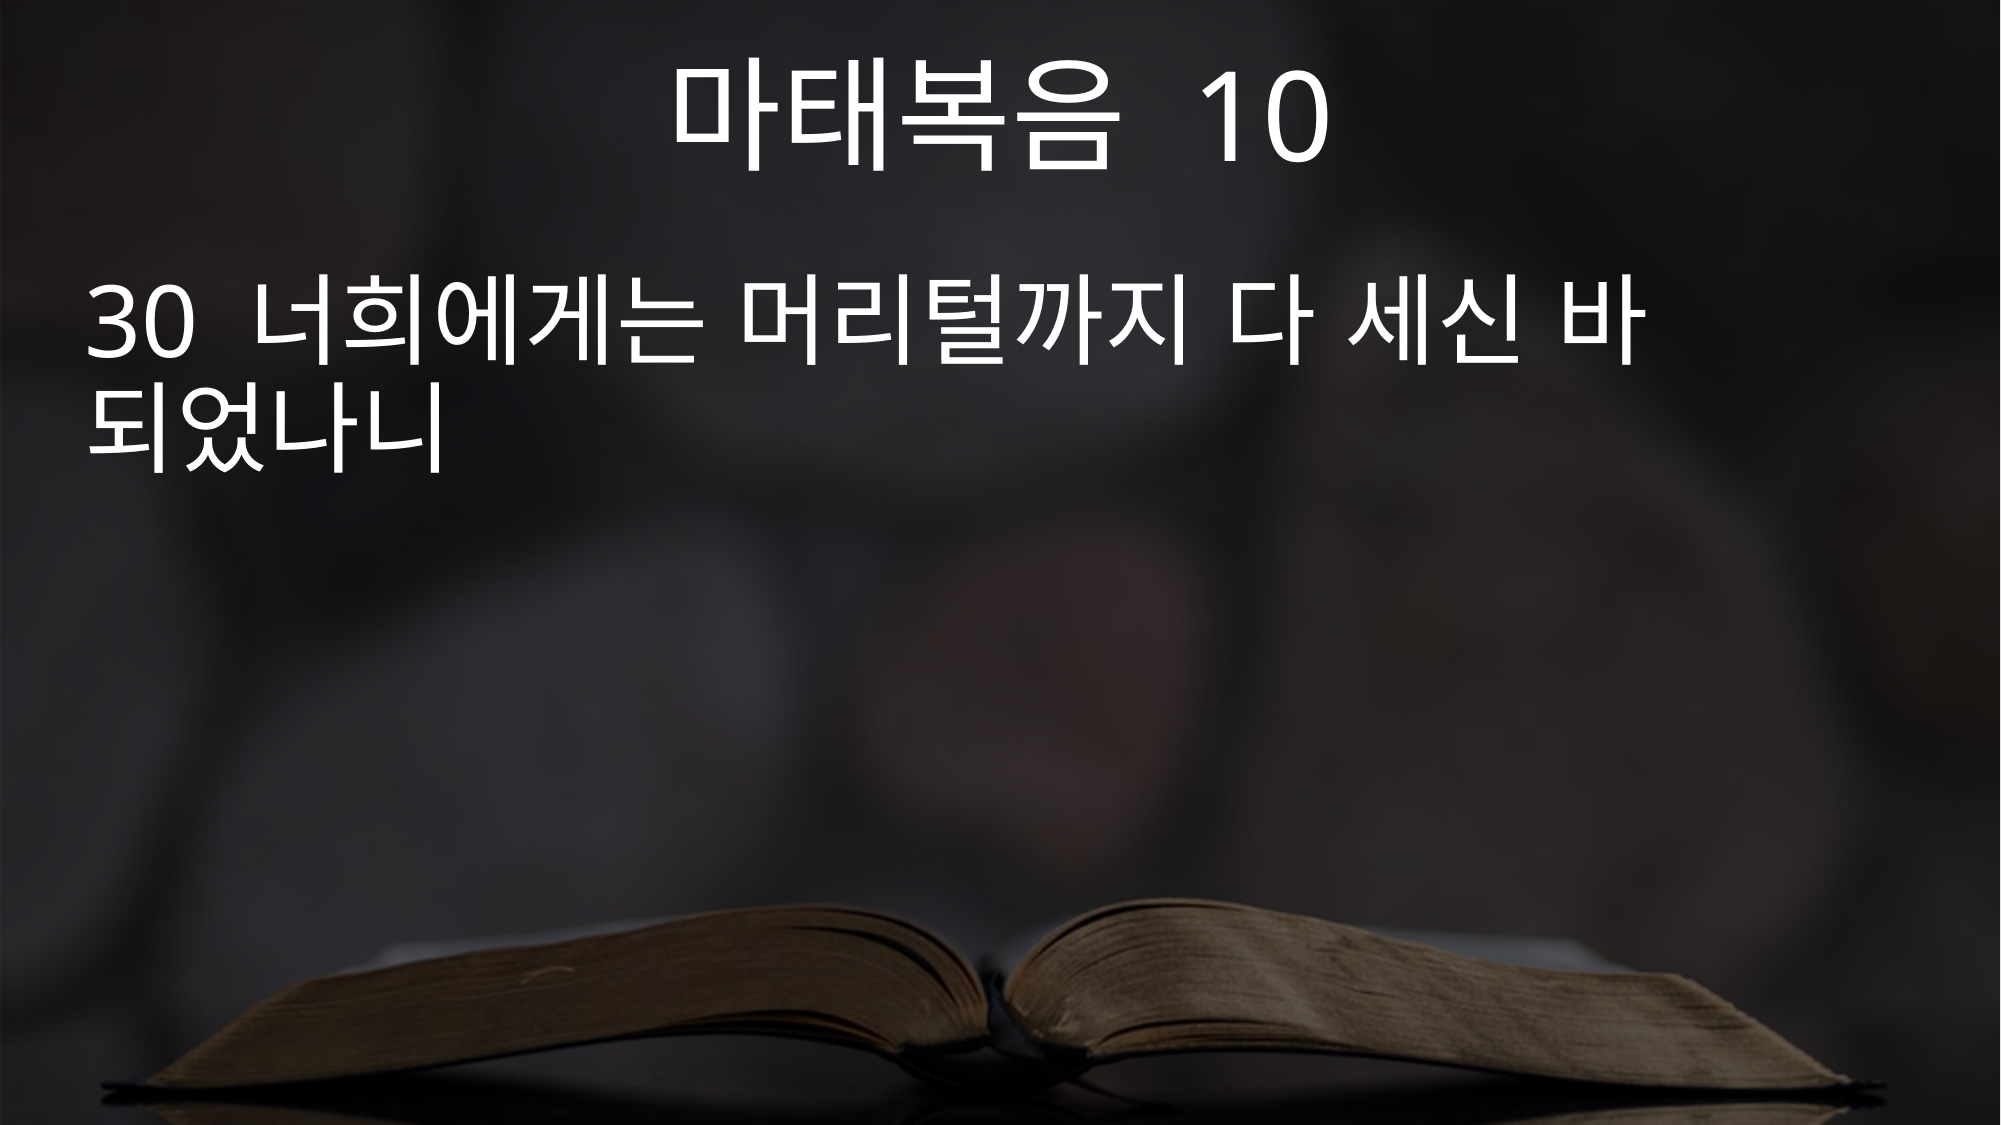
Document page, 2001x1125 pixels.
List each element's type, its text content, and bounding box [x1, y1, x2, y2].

footer 마태복음 10 [0, 32, 2000, 192]
list 30 너희에게는 머리털까지 다 세신 바 되었나니 [69, 263, 1953, 423]
picture [0, 0, 2001, 1125]
